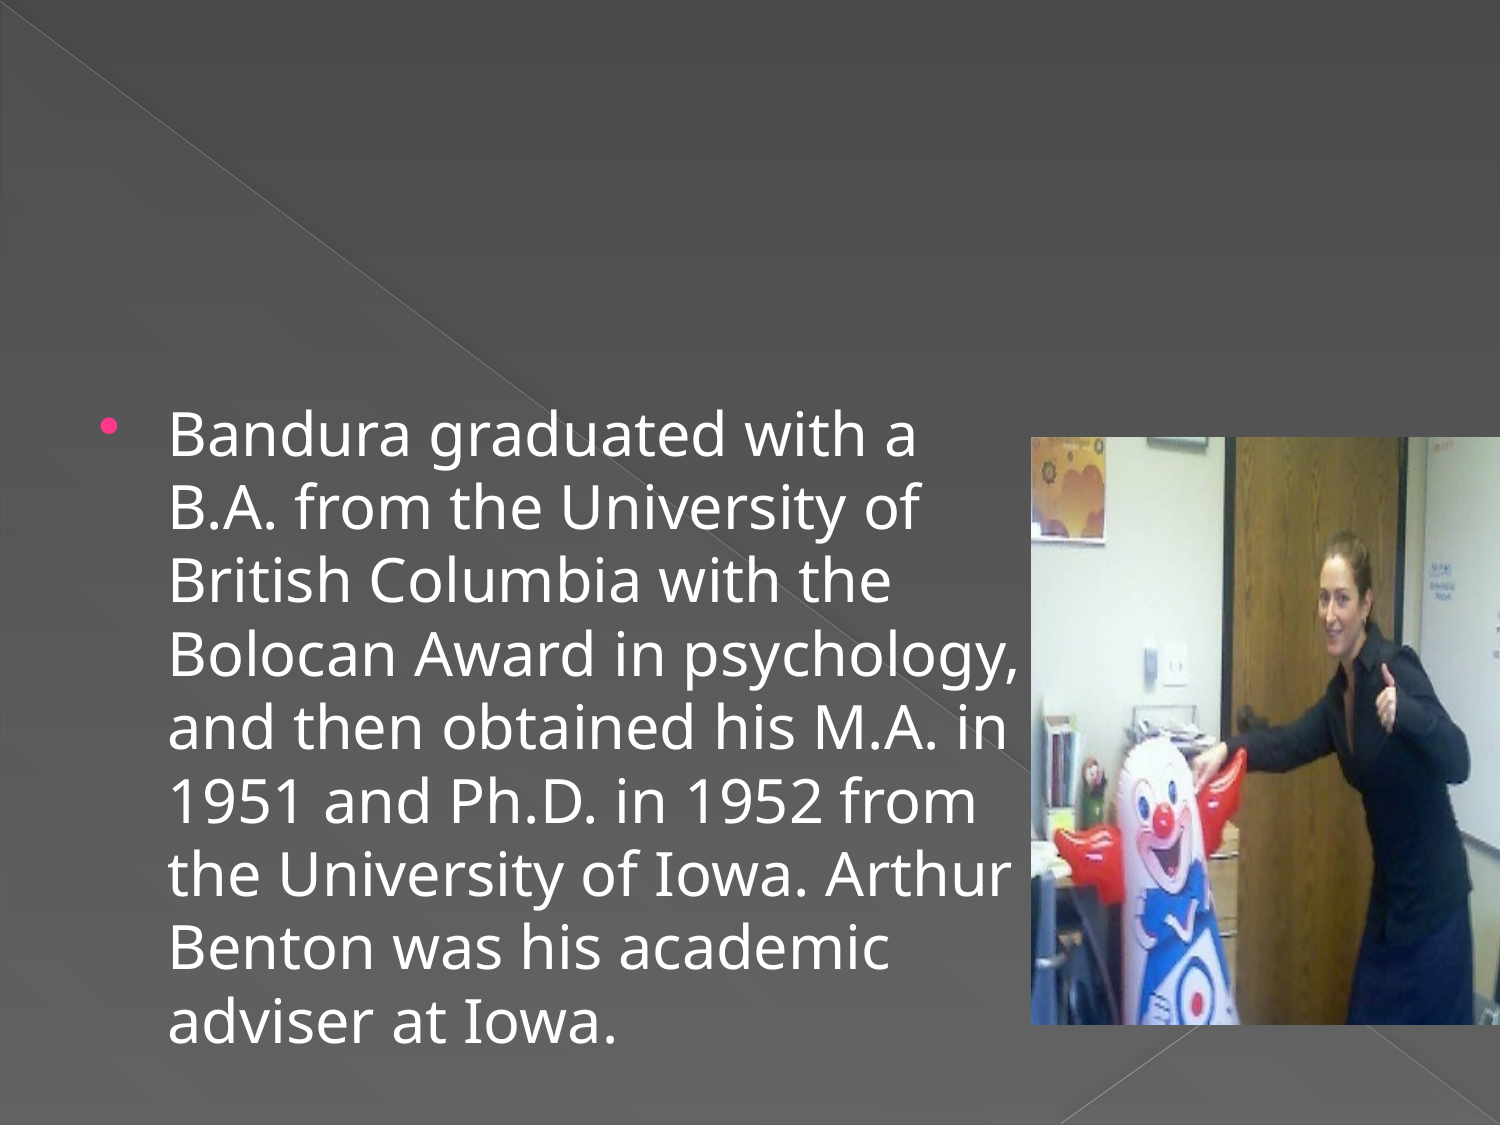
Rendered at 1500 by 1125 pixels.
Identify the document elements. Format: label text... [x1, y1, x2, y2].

picture [1030, 437, 1500, 1026]
list Bandura graduated with a B.A. from the University of British Columbia with the Bolocan Award in psychology, and then obtained his M.A. in 1951 and Ph.D. in 1952 from the University of Iowa. Arthur Benton was his academic adviser at Iowa. [75, 387, 1038, 1088]
